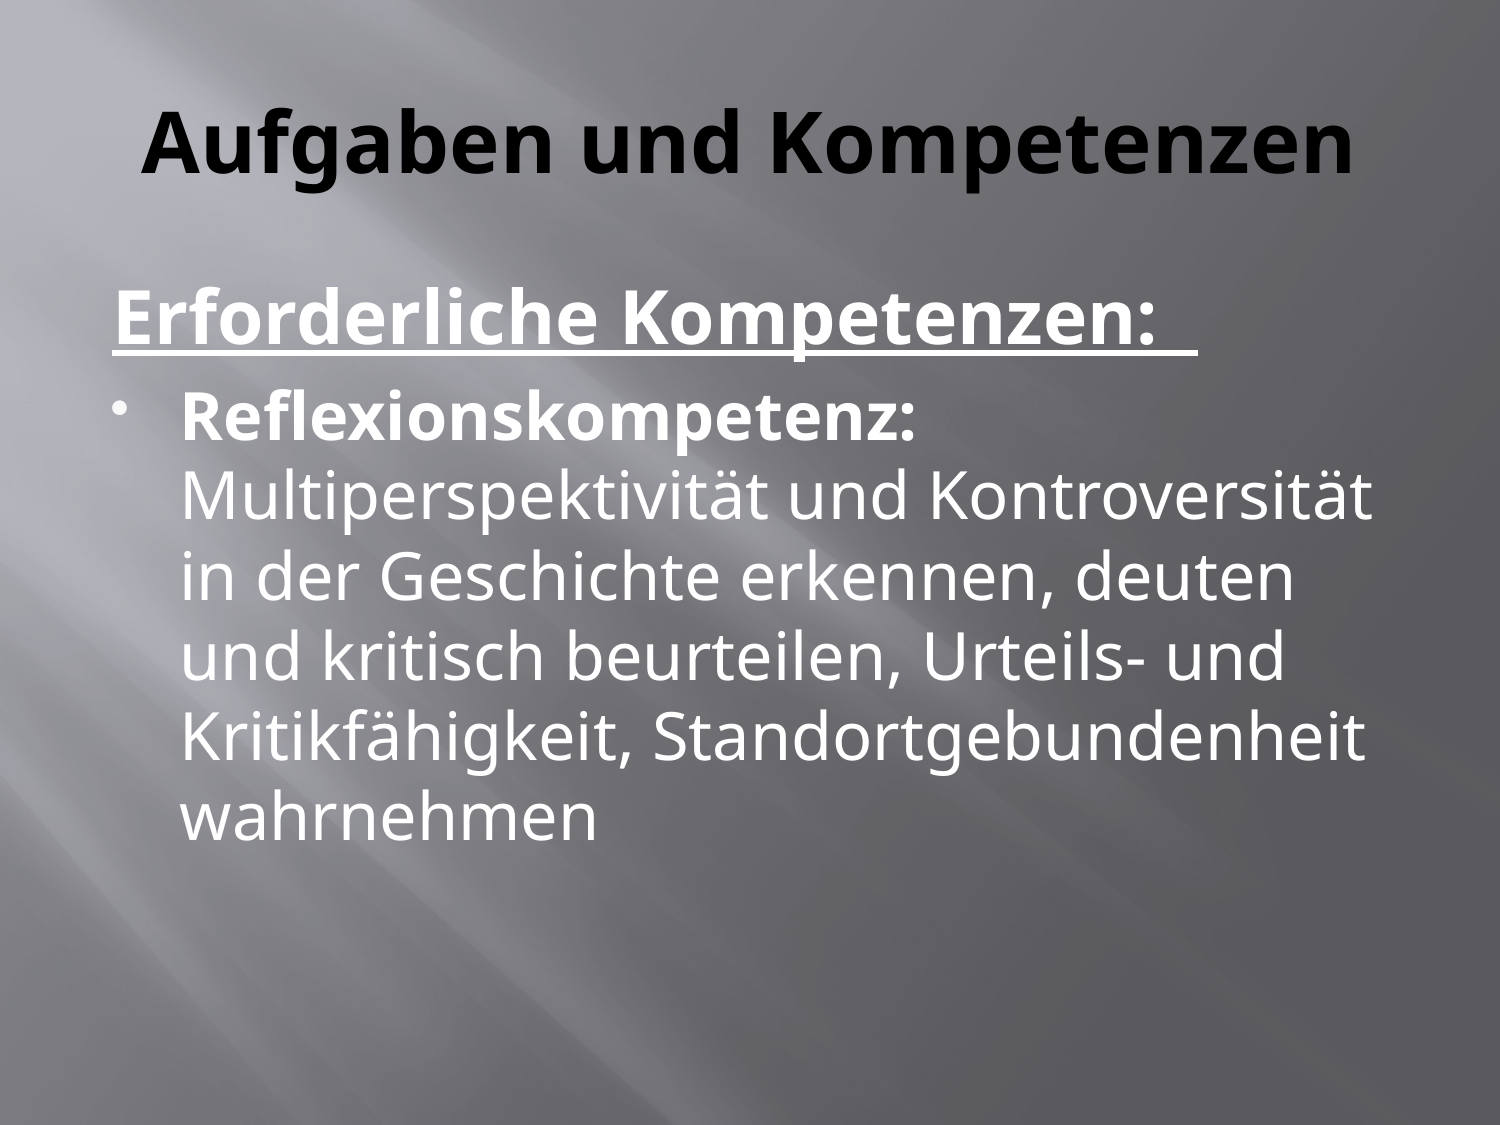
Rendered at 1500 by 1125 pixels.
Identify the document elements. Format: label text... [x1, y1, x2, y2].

list Erforderliche Kompetenzen: Reflexionskompetenz: Multiperspektivität und Kontroversität in der Geschichte erkennen, deuten und kritisch beurteilen, Urteils- und Kritikfähigkeit, Standortgebundenheit wahrnehmen [75, 262, 1425, 1083]
title Aufgaben und Kompetenzen [75, 45, 1425, 233]
